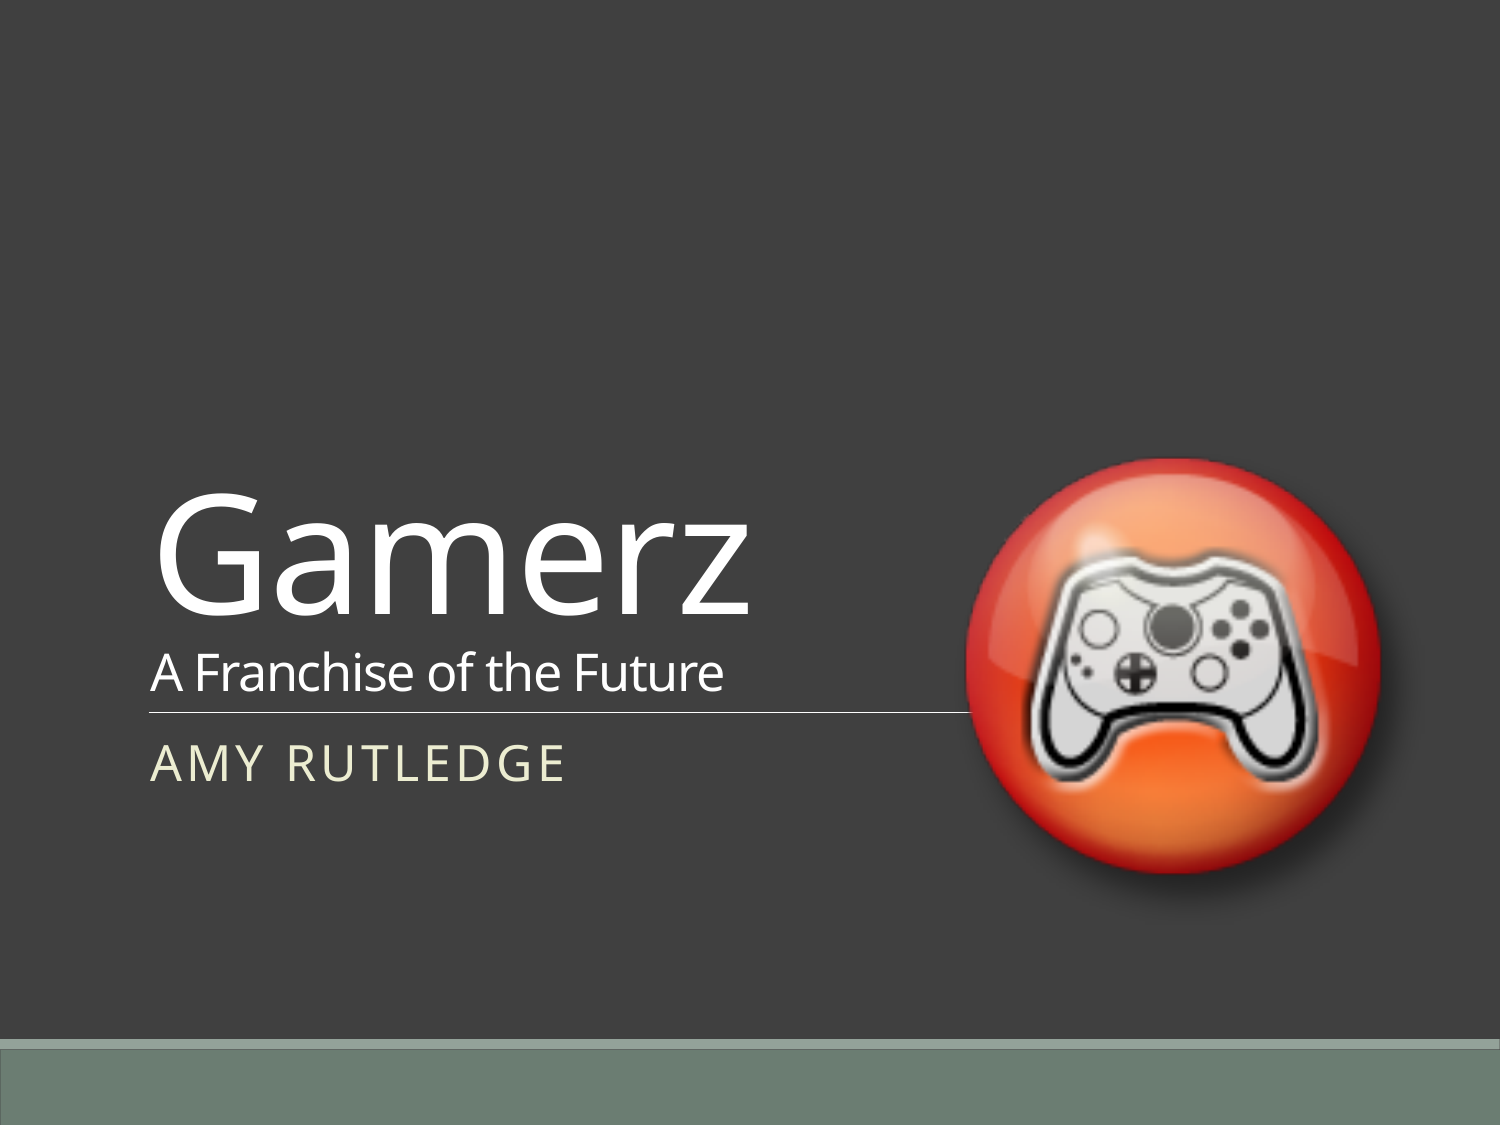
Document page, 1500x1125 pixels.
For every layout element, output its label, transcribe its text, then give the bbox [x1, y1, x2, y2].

title Gamerz A Franchise of the Future [135, 124, 1373, 710]
subtitle Amy rutledge [135, 730, 946, 881]
picture [949, 449, 1426, 926]
